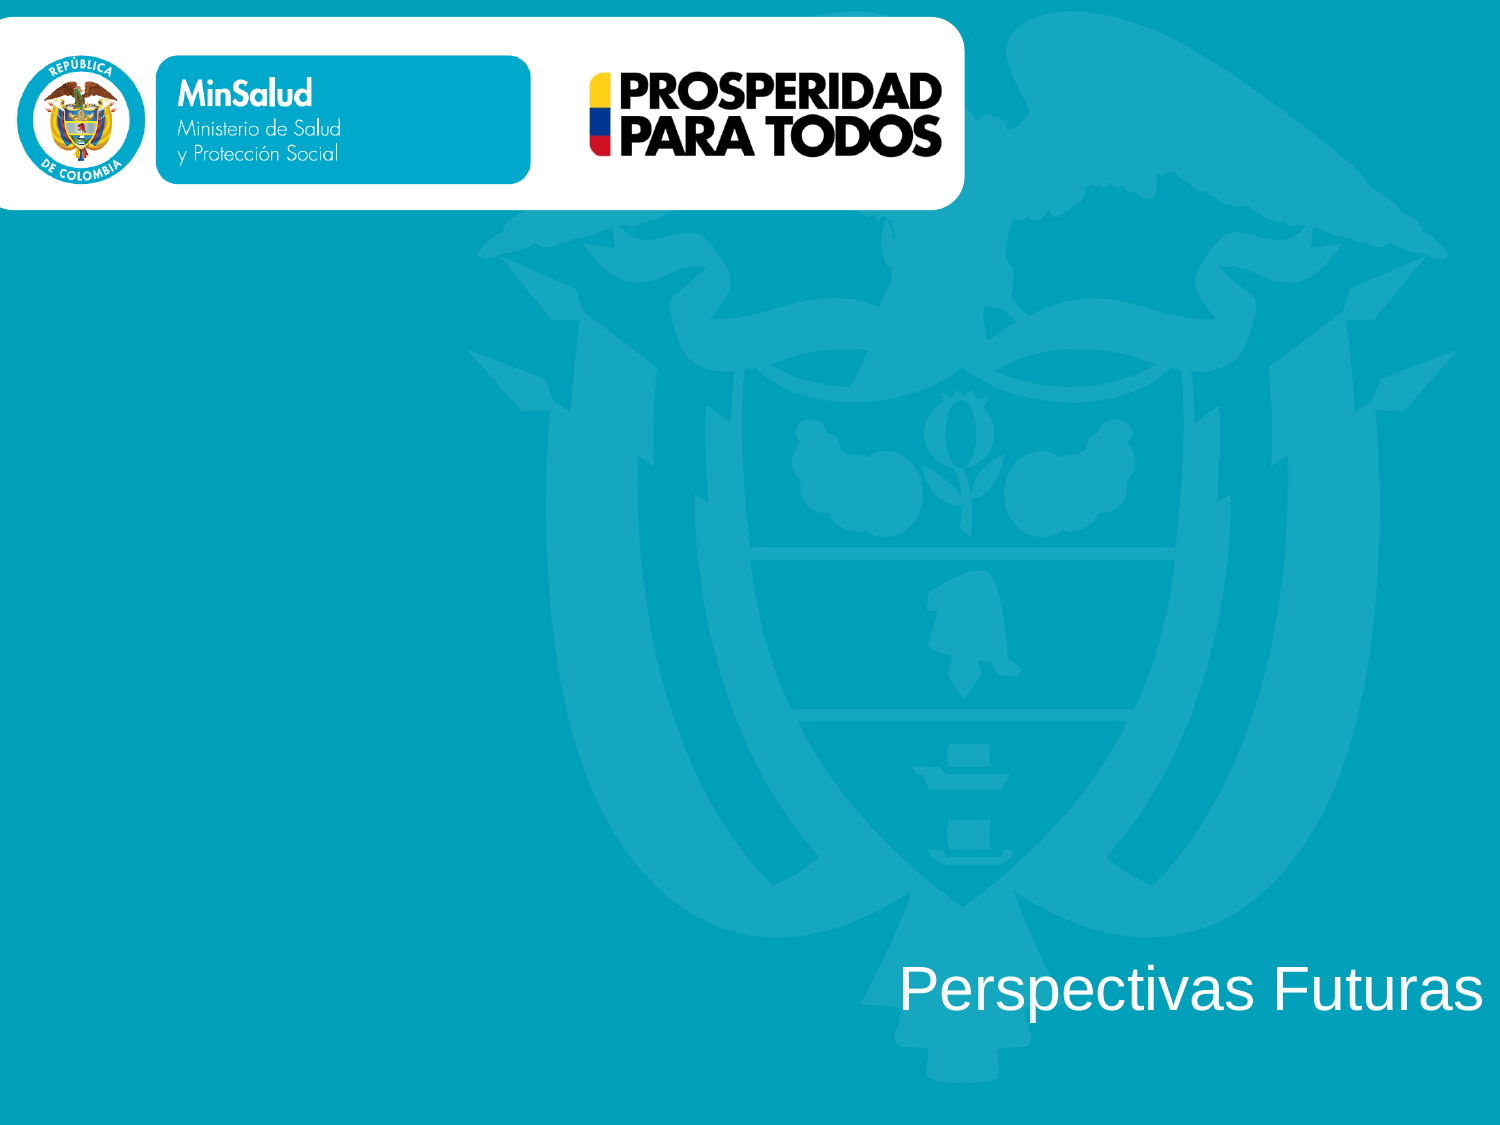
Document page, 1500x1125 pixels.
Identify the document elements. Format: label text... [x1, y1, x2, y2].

picture [584, 66, 951, 161]
subtitle Perspectivas Futuras [450, 940, 1500, 1125]
picture [466, 7, 1459, 940]
picture [11, 30, 539, 205]
